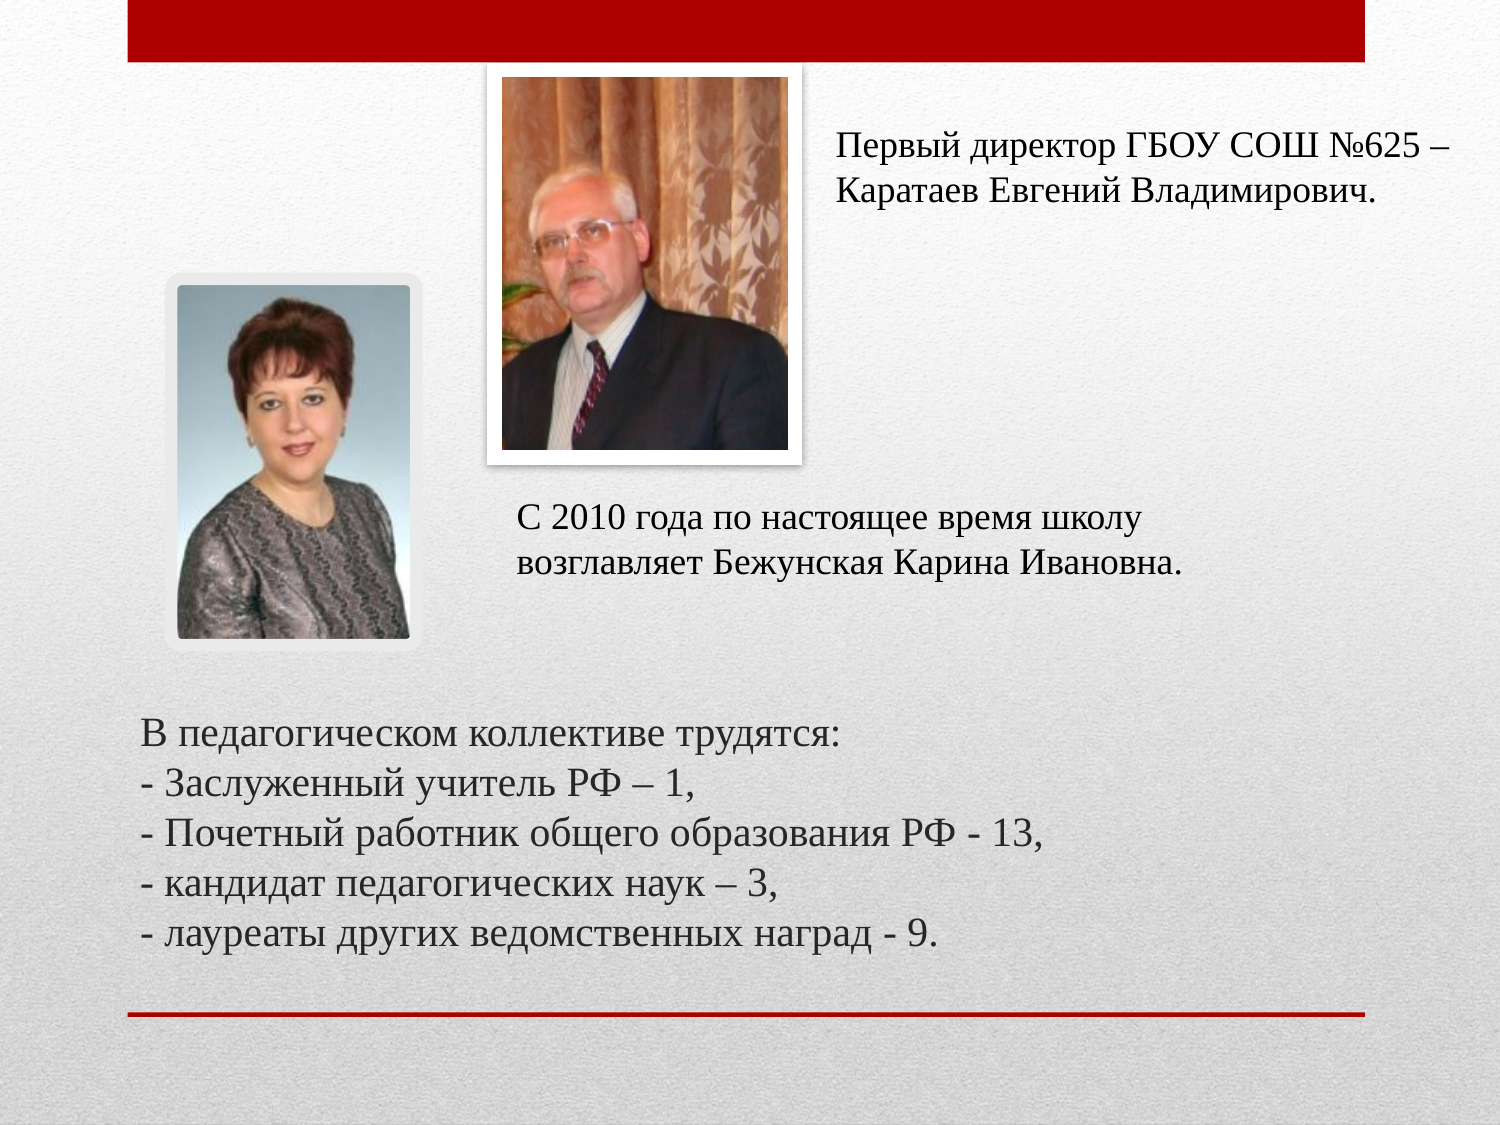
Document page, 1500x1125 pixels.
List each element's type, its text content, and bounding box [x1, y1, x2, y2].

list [170, 278, 418, 646]
text_box С 2010 года по настоящее время школу возглавляет Бежунская Карина Ивановна. [501, 484, 1252, 635]
text_box Первый директор ГБОУ СОШ №625 – Каратаев Евгений Владимирович. [820, 112, 1500, 262]
title В педагогическом коллективе трудятся: - Заслуженный учитель РФ – 1, - Почетный работник общего образования РФ - 13, - кандидат педагогических наук – 3, - лауреаты других ведомственных наград - 9. [125, 668, 1238, 1013]
picture [501, 76, 789, 451]
